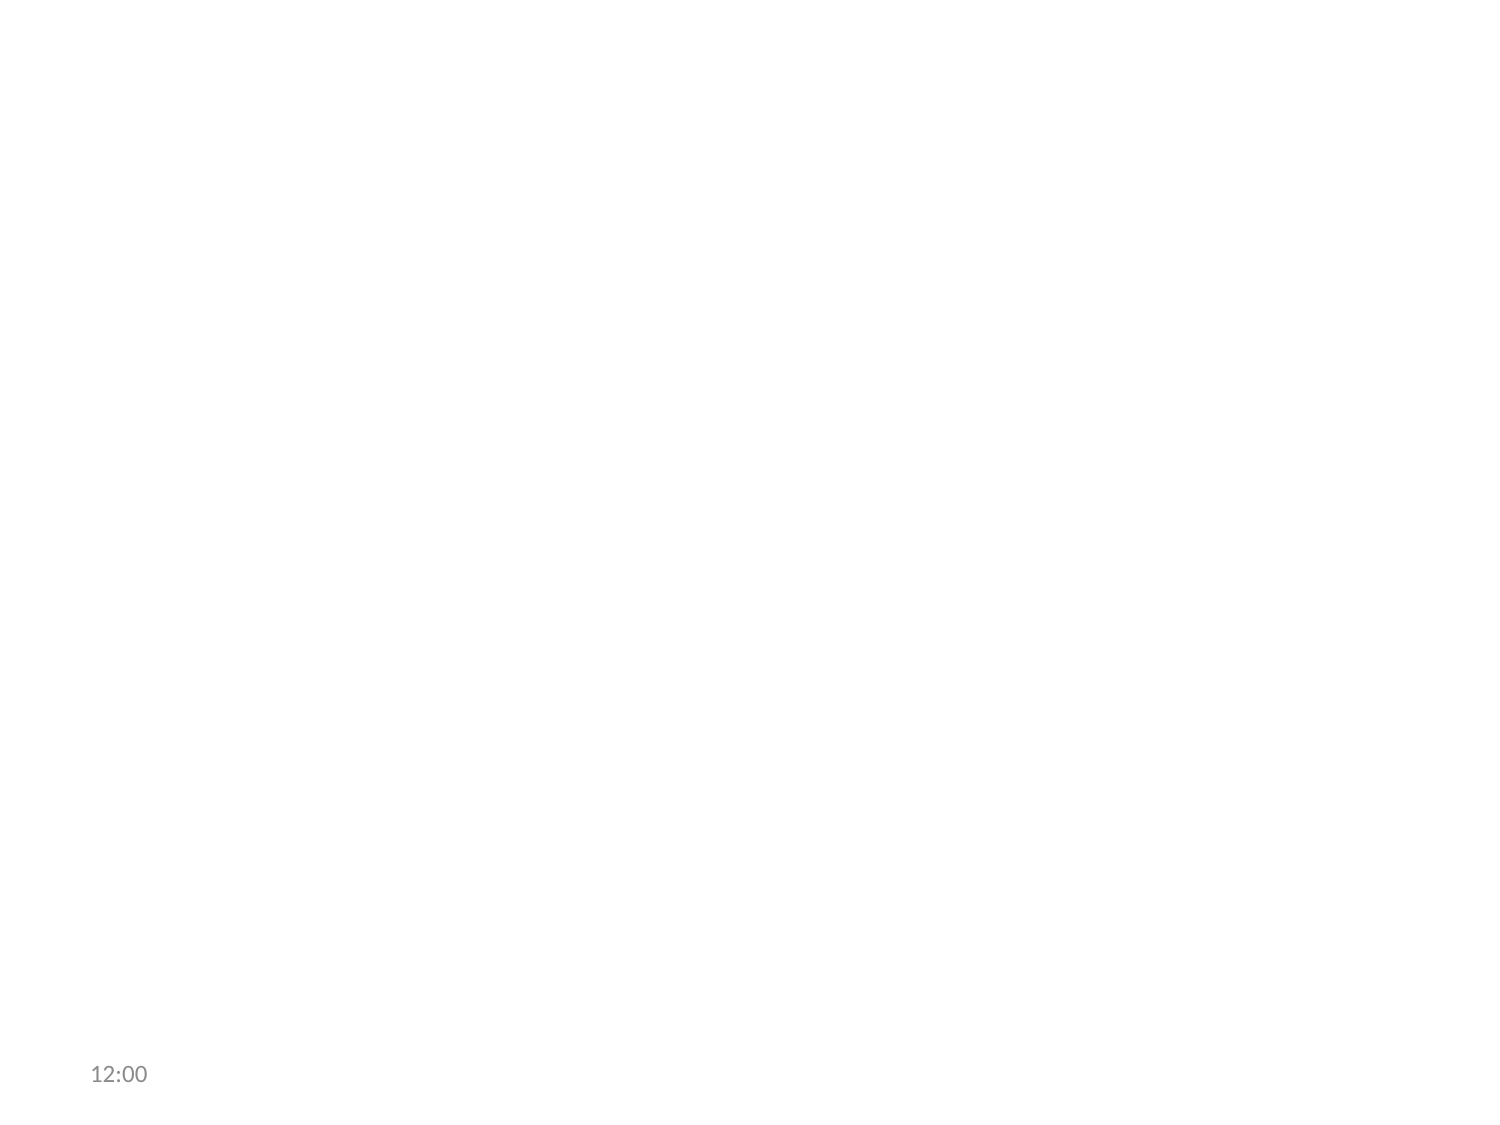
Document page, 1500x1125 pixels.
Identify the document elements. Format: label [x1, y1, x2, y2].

slide_number [75, 1042, 425, 1103]
